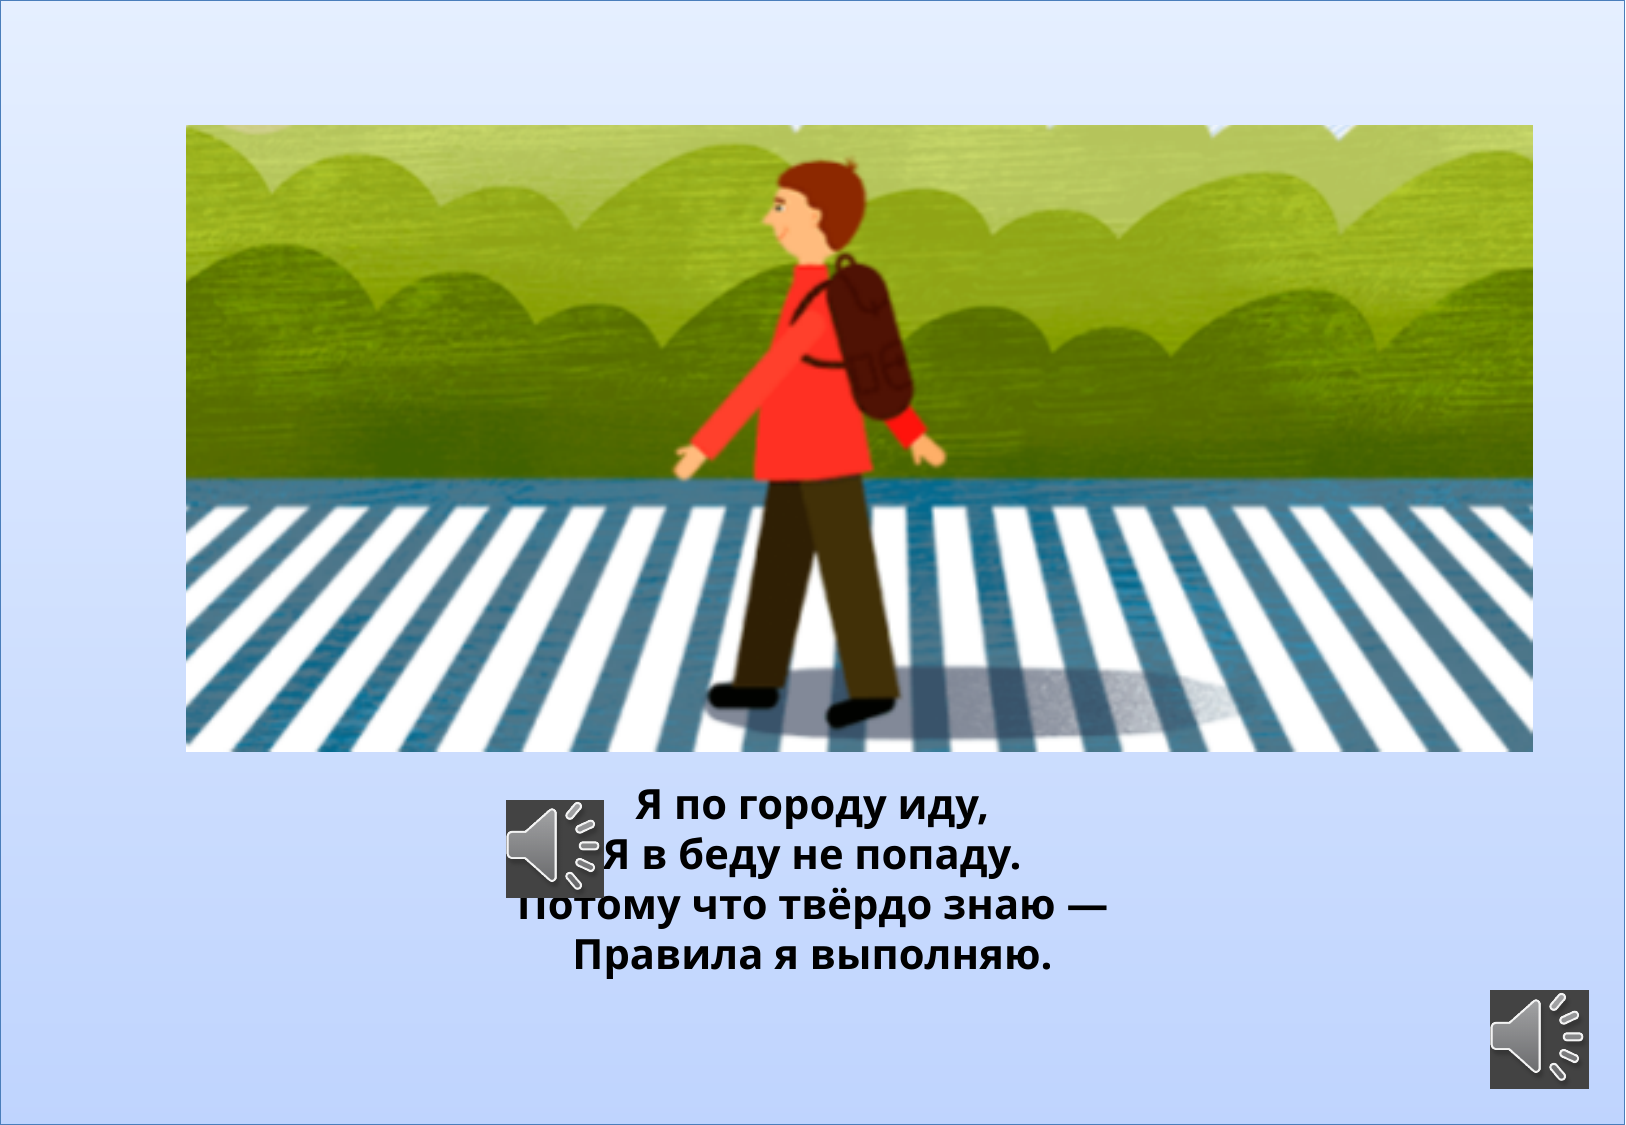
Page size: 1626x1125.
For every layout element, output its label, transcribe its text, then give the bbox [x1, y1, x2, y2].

text_box Я по городу иду, Я в беду не попаду. Потому что твёрдо знаю — Правила я выполняю. [0, 0, 1625, 1125]
picture [186, 125, 1533, 752]
picture [505, 798, 606, 899]
picture [1489, 989, 1590, 1090]
